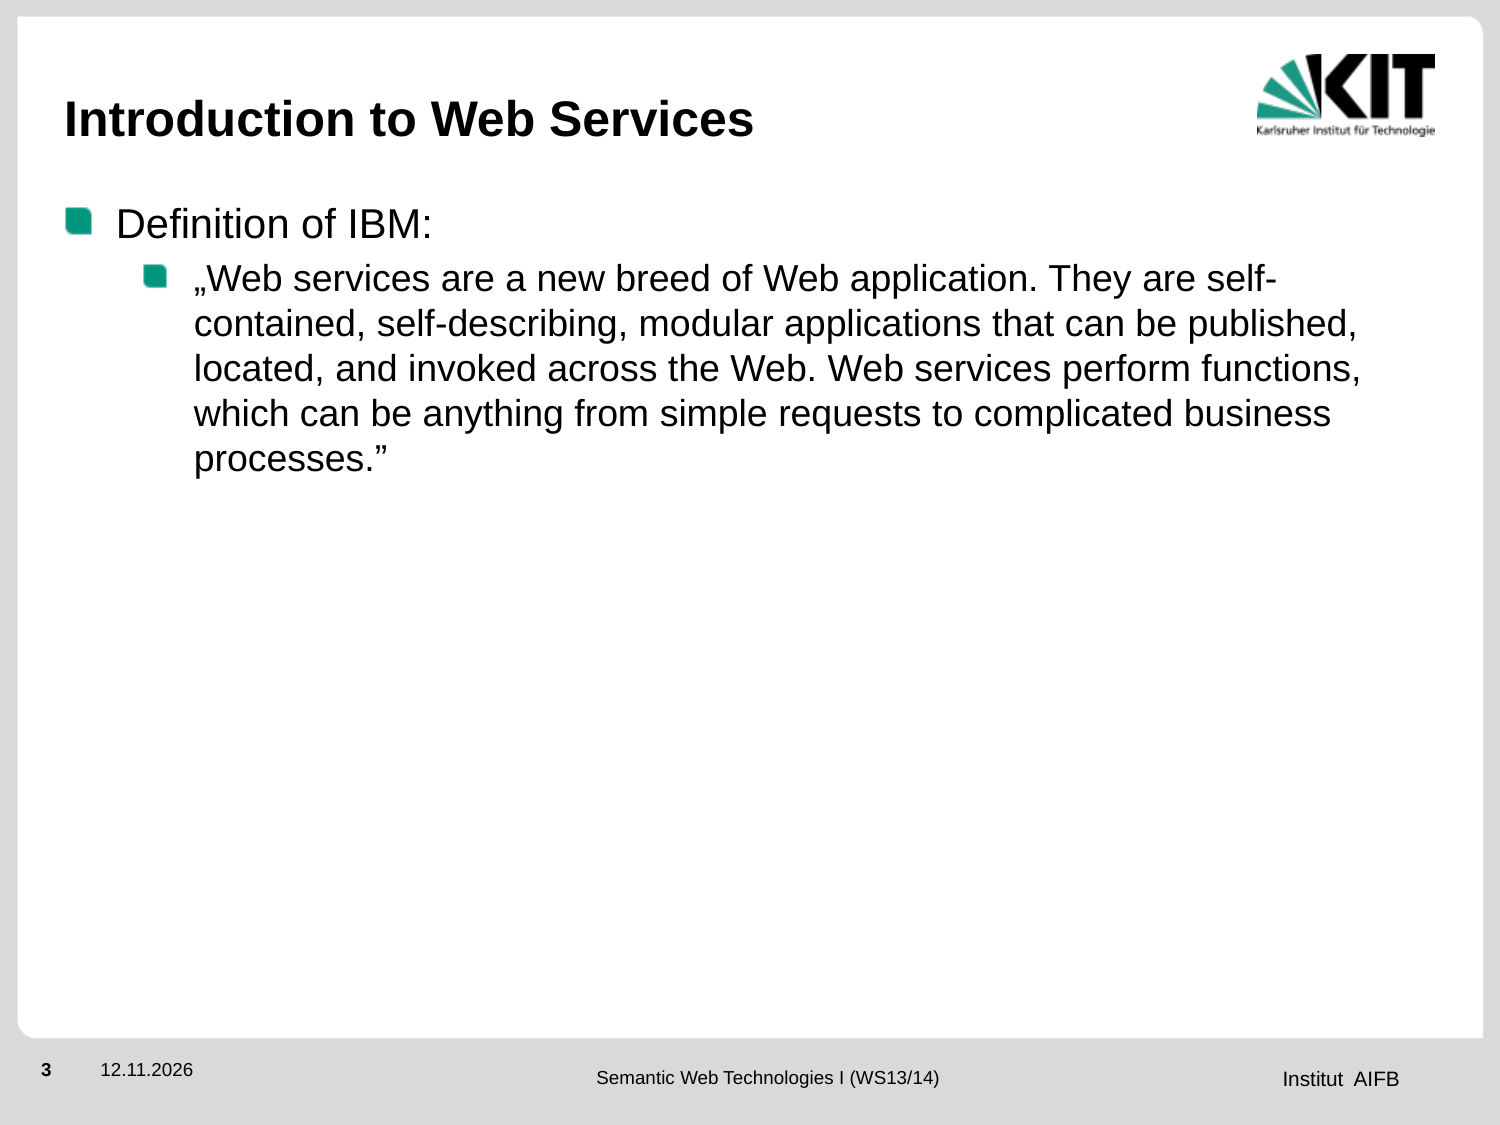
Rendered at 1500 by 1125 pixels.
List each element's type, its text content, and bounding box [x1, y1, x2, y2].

title Introduction to Web Services [64, 54, 1198, 147]
list Definition of IBM: „Web services are a new breed of Web application. They are self-contained, self-describing, modular applications that can be published, located, and invoked across the Web. Web services perform functions, which can be anything from simple requests to complicated business processes.” [64, 196, 1436, 1000]
picture [0, 0, 1500, 1125]
